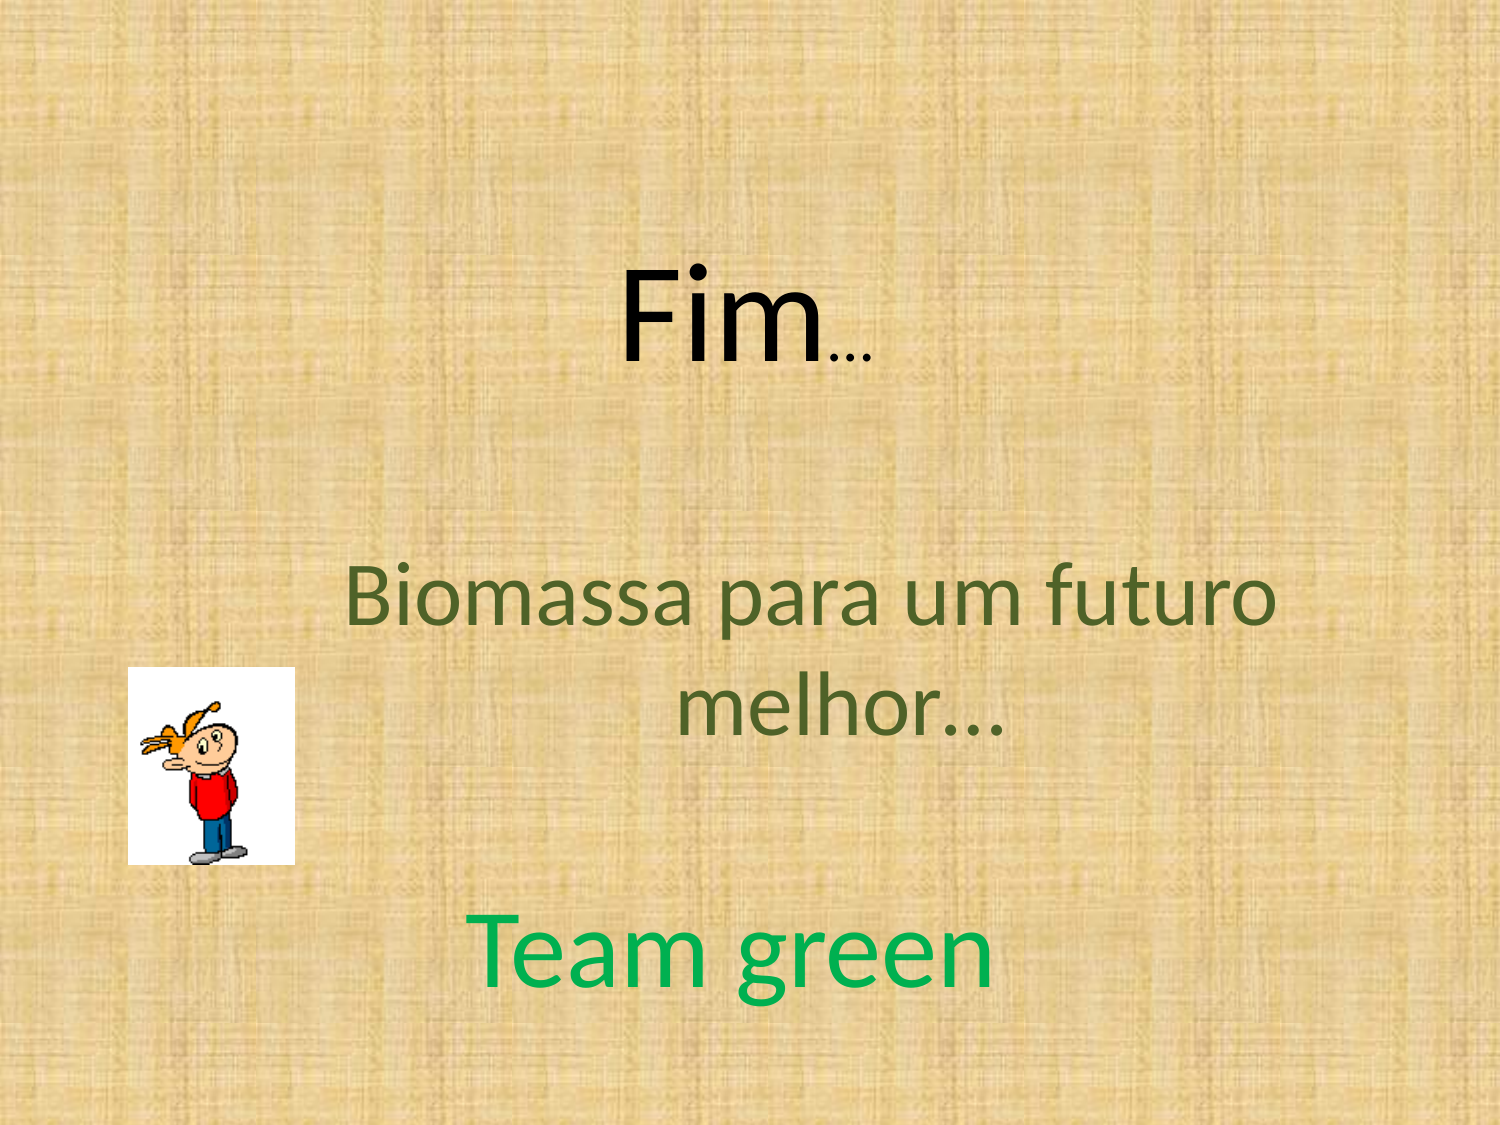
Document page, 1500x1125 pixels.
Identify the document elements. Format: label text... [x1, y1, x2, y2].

list Biomassa para um futuro melhor… [281, 269, 1343, 657]
title Fim… [70, 210, 1421, 399]
text_box Team green [363, 867, 1126, 1017]
picture [0, 0, 1500, 1125]
